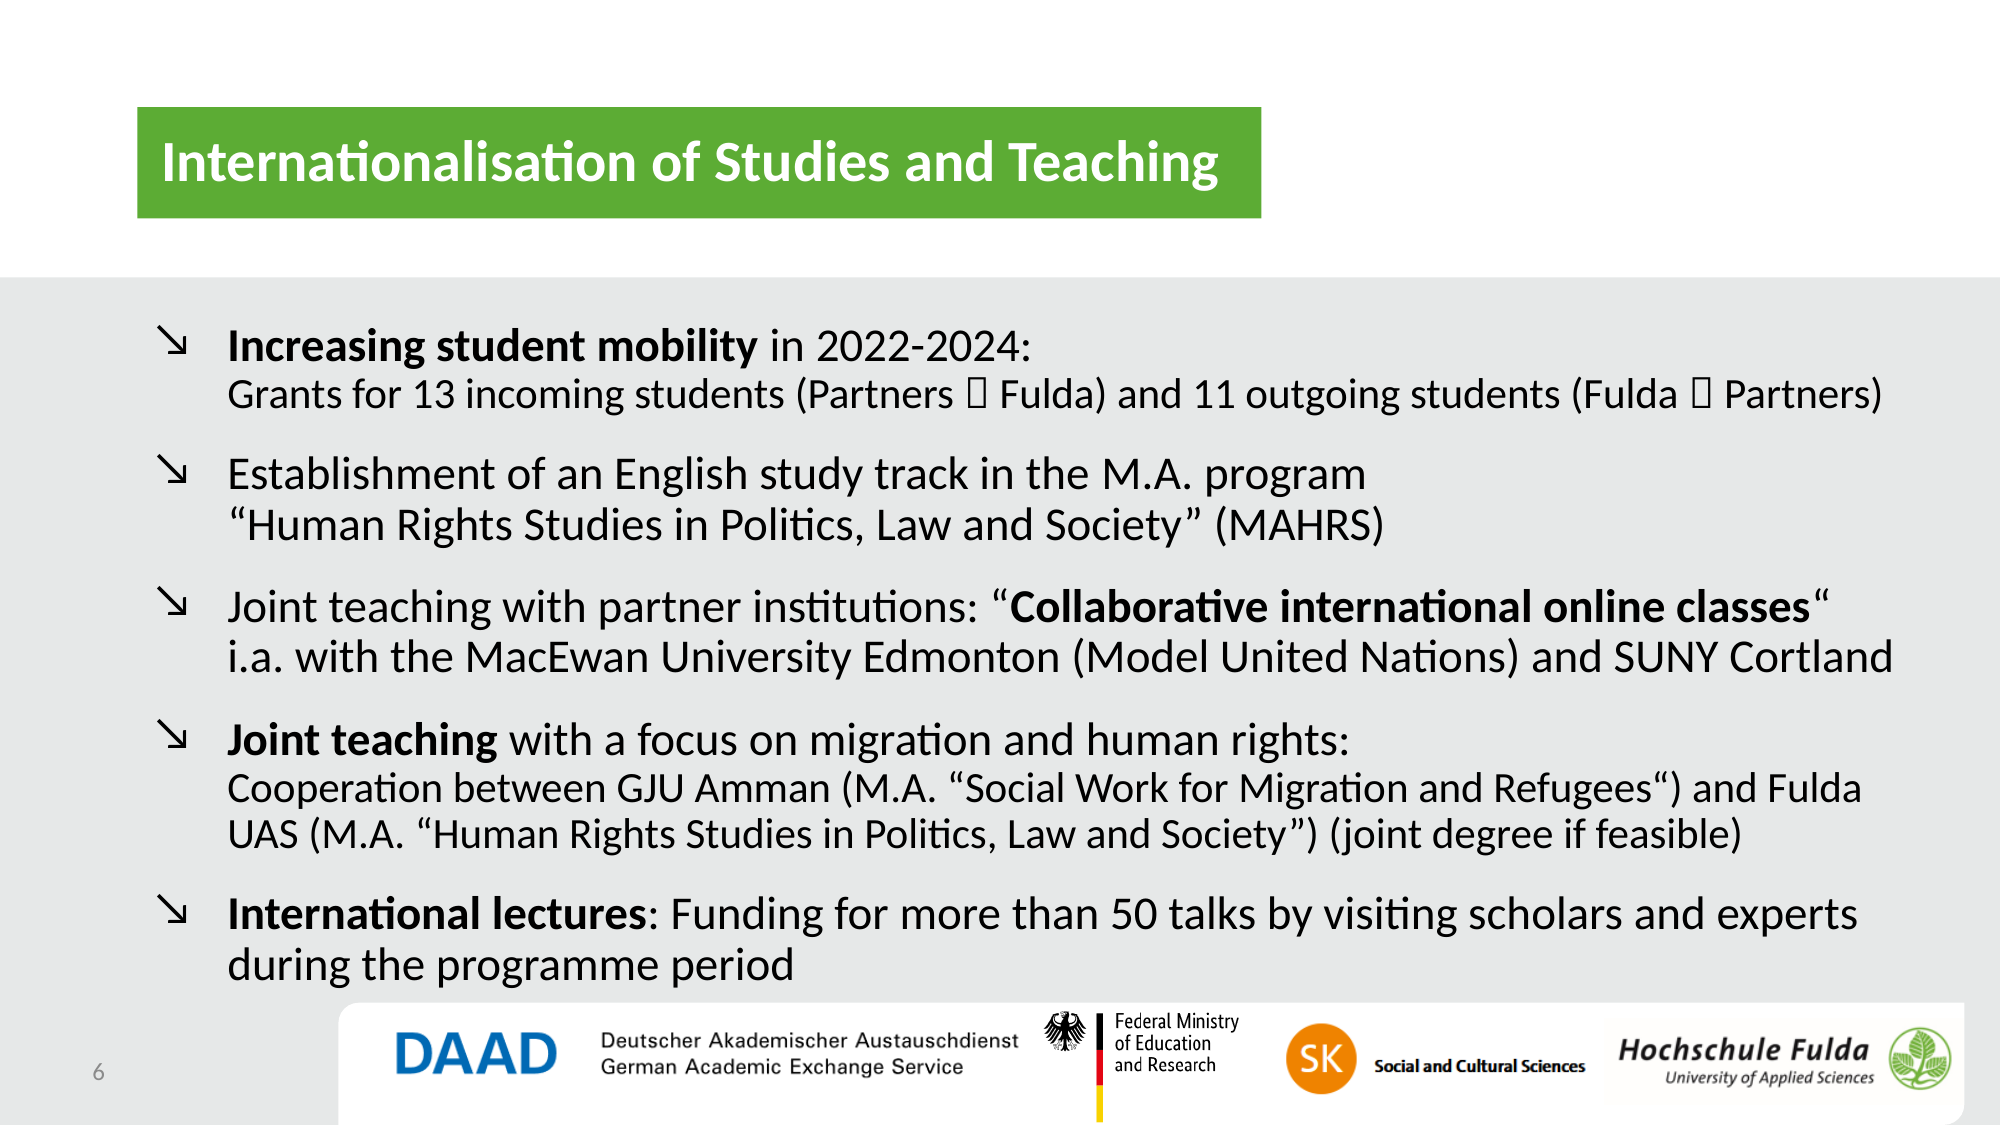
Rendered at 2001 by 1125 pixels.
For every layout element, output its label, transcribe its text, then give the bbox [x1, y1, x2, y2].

slide_number 6 [3, 1040, 121, 1101]
list Increasing student mobility in 2022-2024: Grants for 13 incoming students (Partners  Fulda) and 11 outgoing students (Fulda  Partners) Establishment of an English study track in the M.A. program “Human Rights Studies in Politics, Law and Society” (MAHRS) Joint teaching with partner institutions: “Collaborative international online classes“ i.a. with the MacEwan University Edmonton (Model United Nations) and SUNY Cortland Joint teaching with a focus on migration and human rights: Cooperation between GJU Amman (M.A. “Social Work for Migration and Refugees“) and Fulda UAS (M.A. “Human Rights Studies in Politics, Law and Society”) (joint degree if feasible) International lectures: Funding for more than 50 talks by visiting scholars and experts during the programme period [136, 246, 1918, 1033]
title Internationalisation of Studies and Teaching [137, 107, 1262, 219]
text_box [338, 1002, 1965, 1125]
